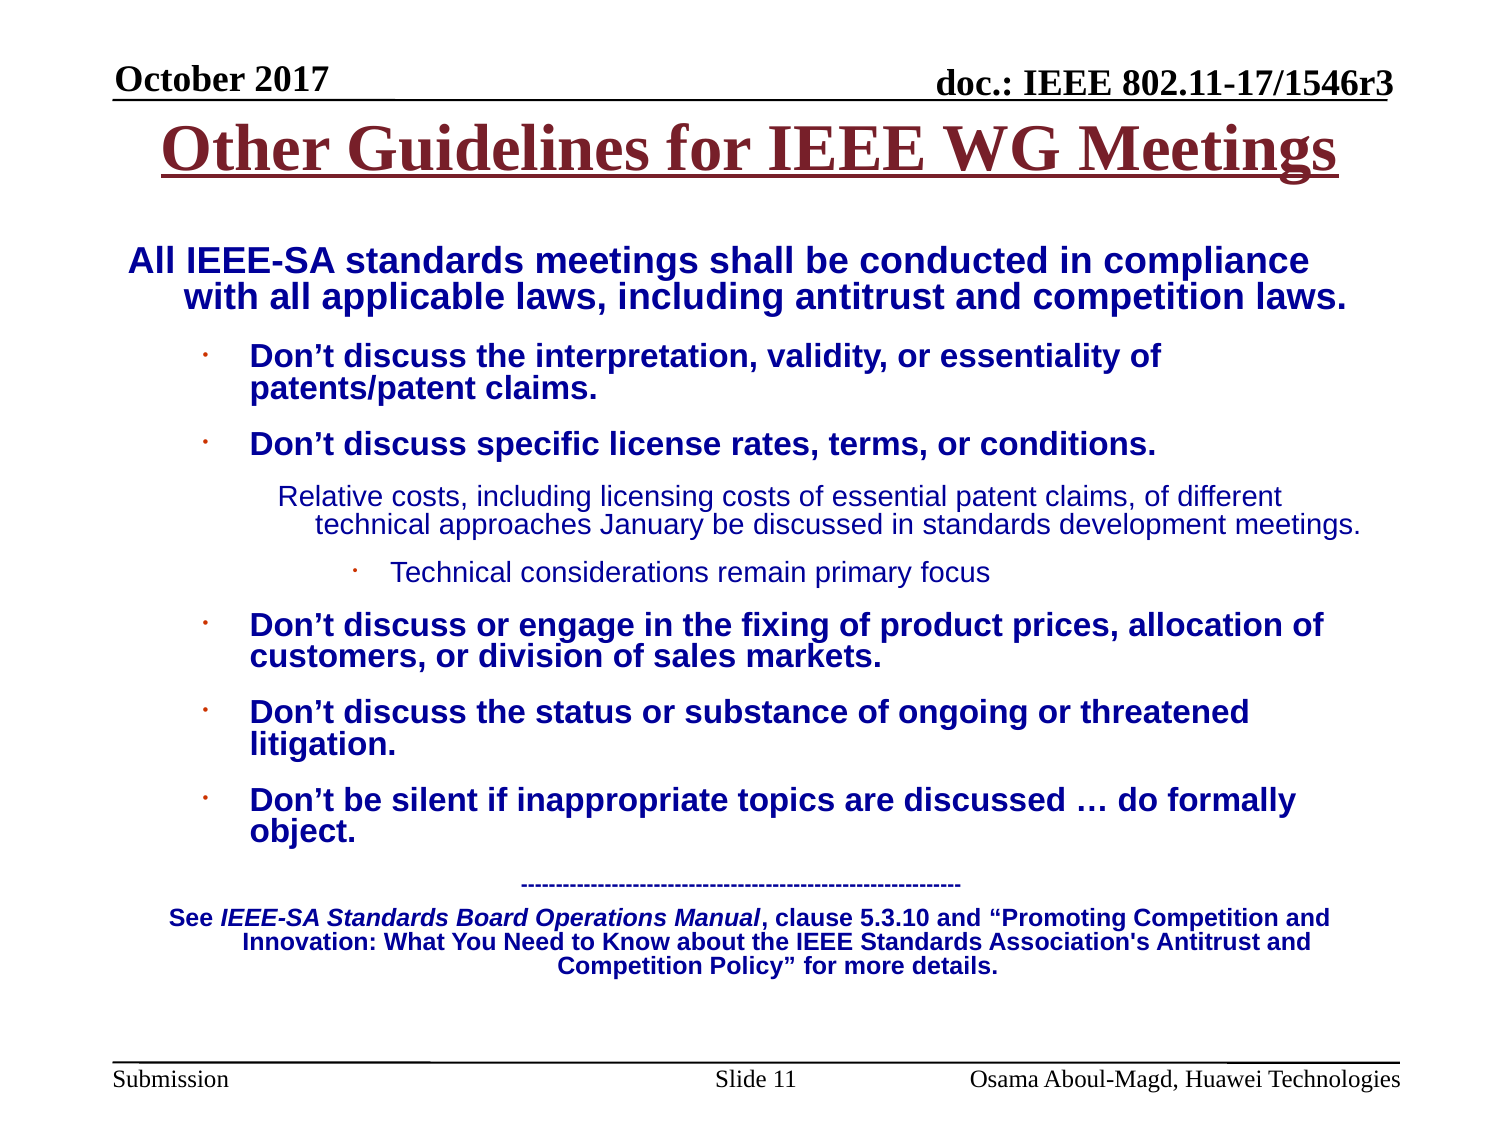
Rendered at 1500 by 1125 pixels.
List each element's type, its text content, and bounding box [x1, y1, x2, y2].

footer Osama Aboul-Magd, Huawei Technologies [878, 1061, 1402, 1093]
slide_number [114, 54, 423, 100]
list All IEEE-SA standards meetings shall be conducted in compliance with all applicable laws, including antitrust and competition laws. Don’t discuss the interpretation, validity, or essentiality of patents/patent claims. Don’t discuss specific license rates, terms, or conditions. Relative costs, including licensing costs of essential patent claims, of different technical approaches January be discussed in standards development meetings. Technical considerations remain primary focus Don’t discuss or engage in the fixing of product prices, allocation of customers, or division of sales markets. Don’t discuss the status or substance of ongoing or threatened litigation. Don’t be silent if inappropriate topics are discussed … do formally object. --------------------------------------------------------------- See IEEE-SA Standards Board Operations Manual, clause 5.3.10 and “Promoting Competition and Innovation: What You Need to Know about the IEEE Standards Association's Antitrust and Competition Policy” for more details. [112, 237, 1388, 913]
slide_number Slide 11 [712, 1061, 800, 1123]
title Other Guidelines for IEEE WG Meetings [112, 112, 1388, 176]
